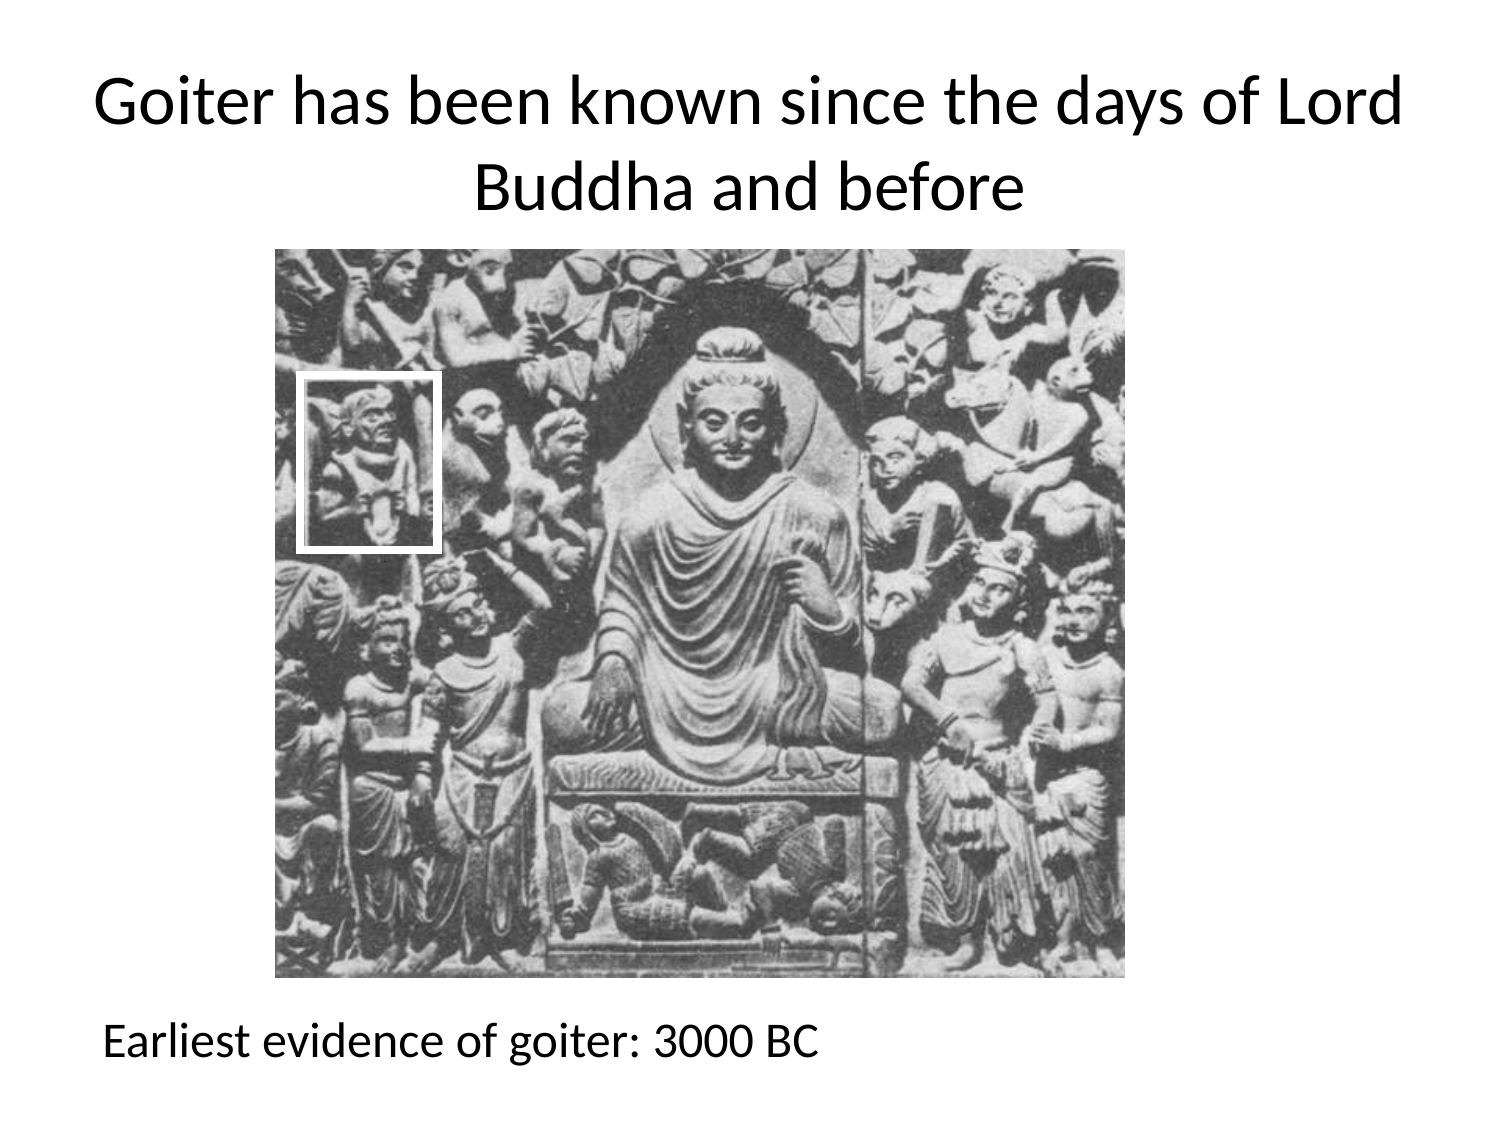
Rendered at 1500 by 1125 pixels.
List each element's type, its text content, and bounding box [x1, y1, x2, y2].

title Goiter has been known since the days of Lord Buddha and before [75, 45, 1425, 233]
picture [274, 249, 1126, 978]
text_box Earliest evidence of goiter: 3000 BC [87, 999, 1325, 1075]
